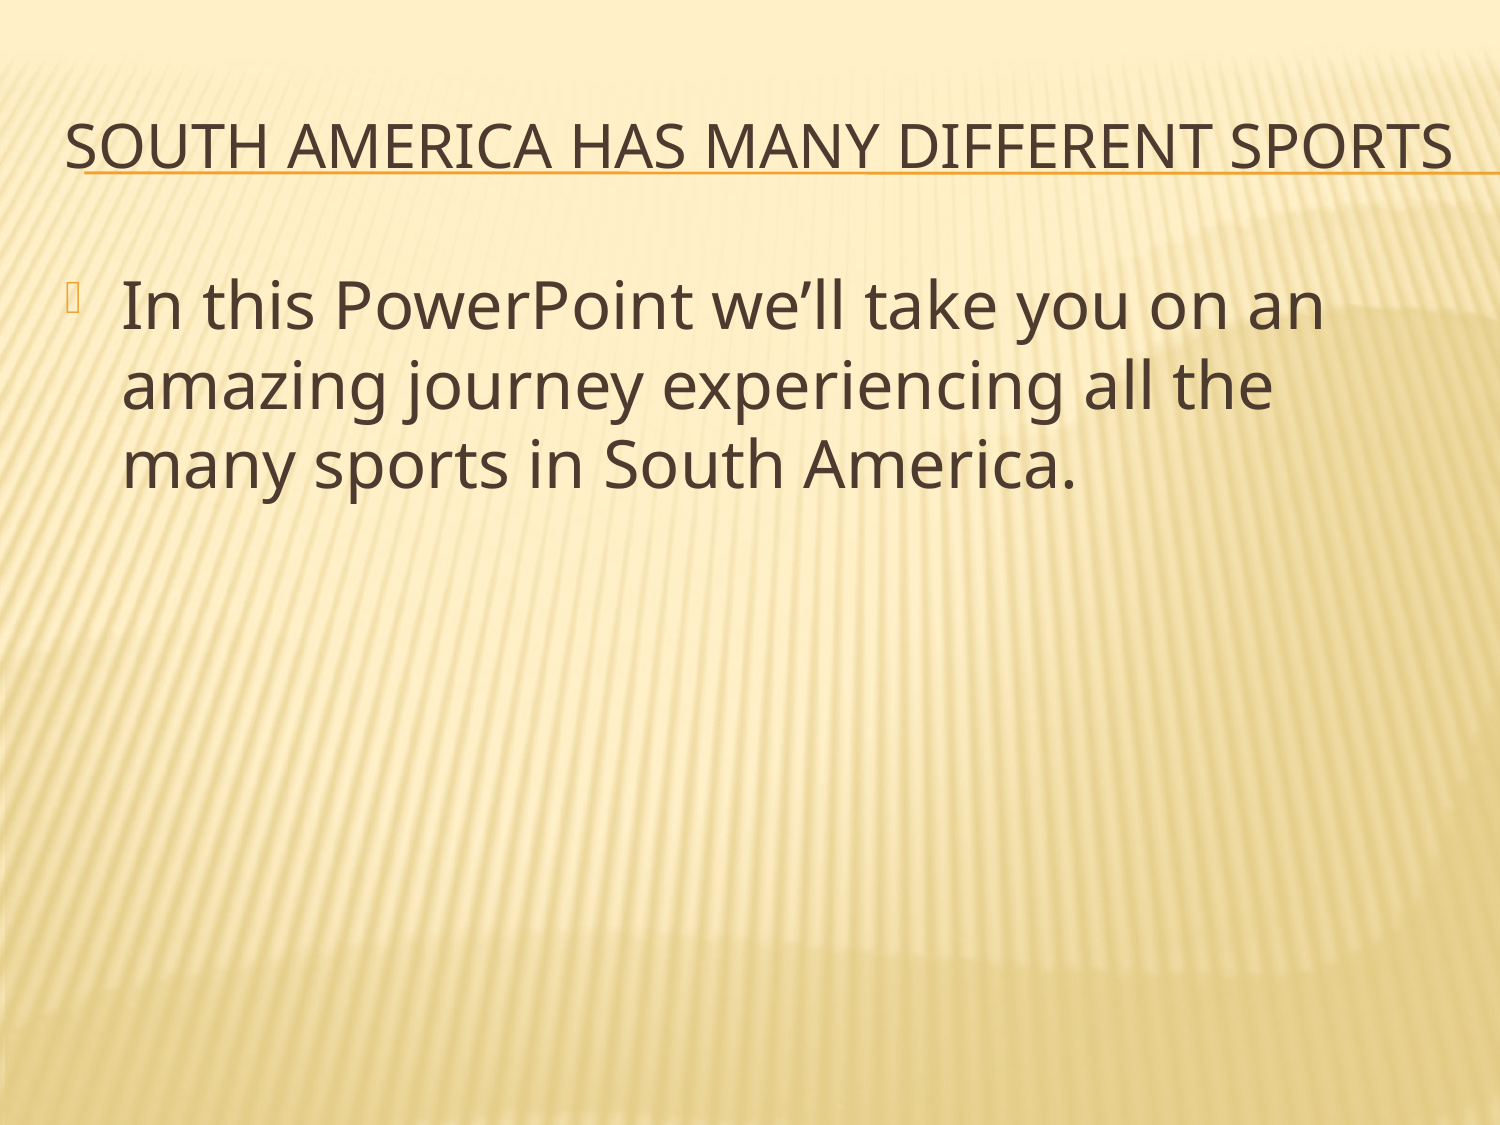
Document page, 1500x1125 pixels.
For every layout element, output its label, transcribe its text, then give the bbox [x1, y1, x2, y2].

title South America has many different sports [50, 75, 1475, 213]
list In this PowerPoint we’ll take you on an amazing journey experiencing all the many sports in South America. [49, 254, 1476, 998]
